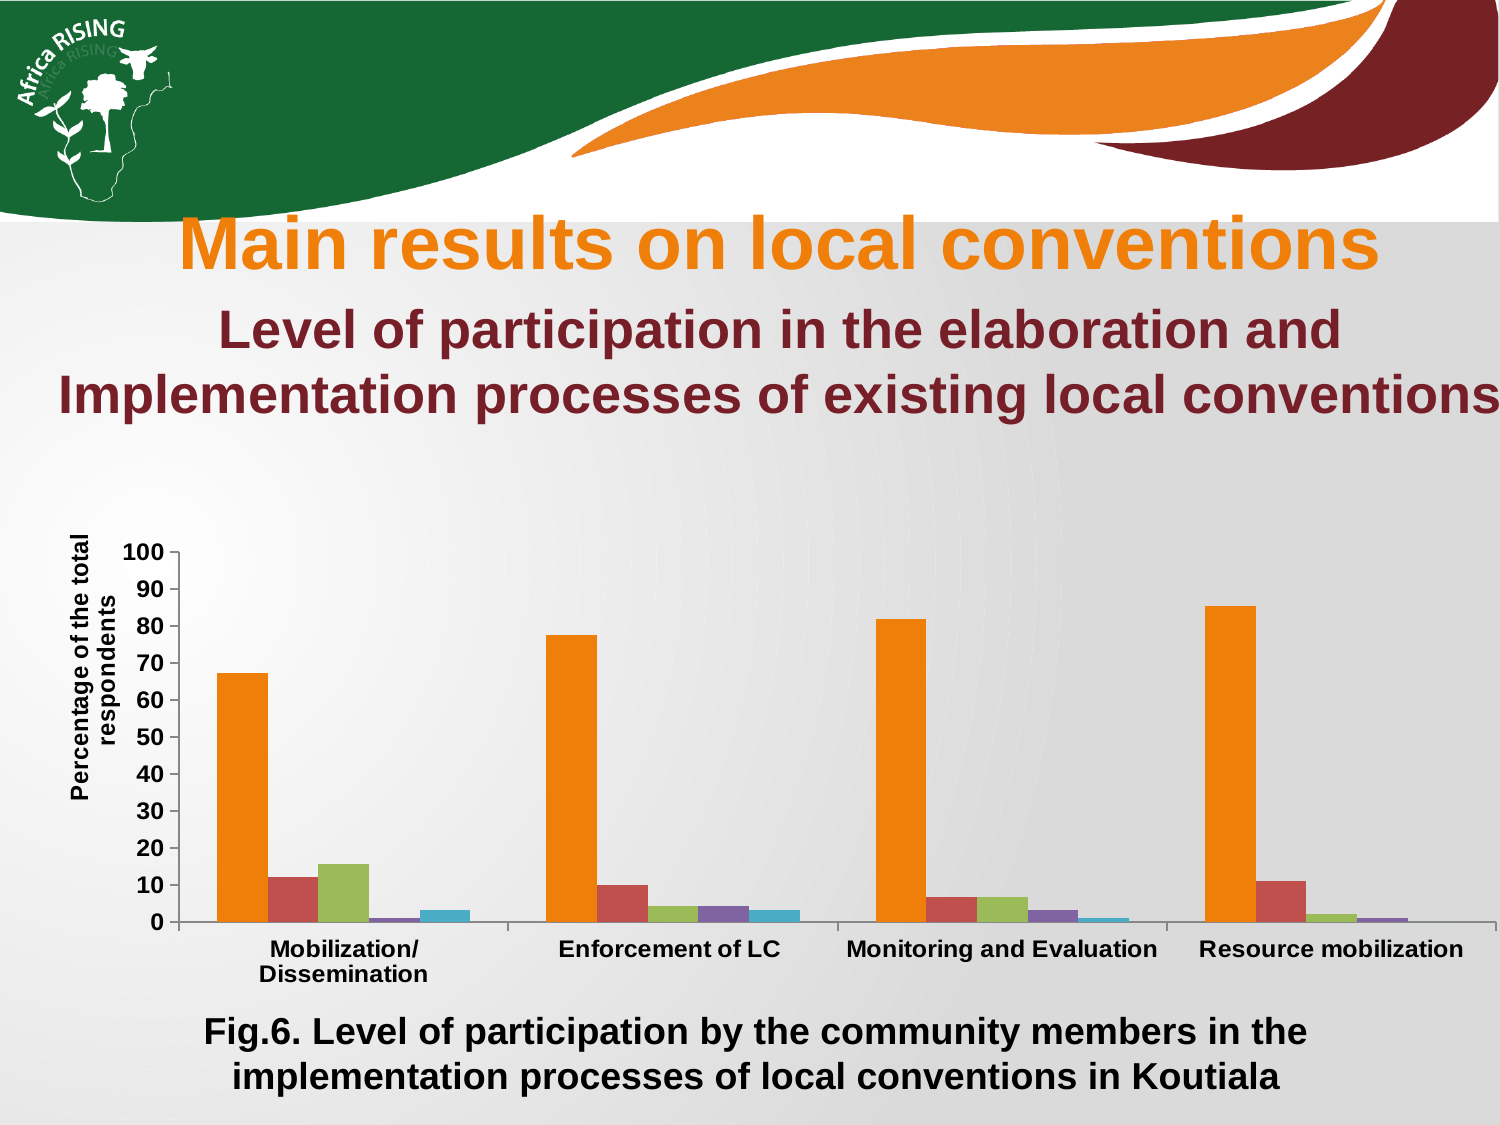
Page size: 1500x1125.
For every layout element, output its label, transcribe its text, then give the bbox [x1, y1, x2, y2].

text_box Fig.6. Level of participation by the community members in the implementation processes of local conventions in Koutiala [99, 999, 1413, 1105]
list Level of participation in the elaboration and Implementation processes of existing local conventions [18, 287, 1500, 1100]
list Main results on local conventions [137, 187, 1425, 288]
chart [46, 499, 1498, 988]
picture [0, 1, 1499, 222]
